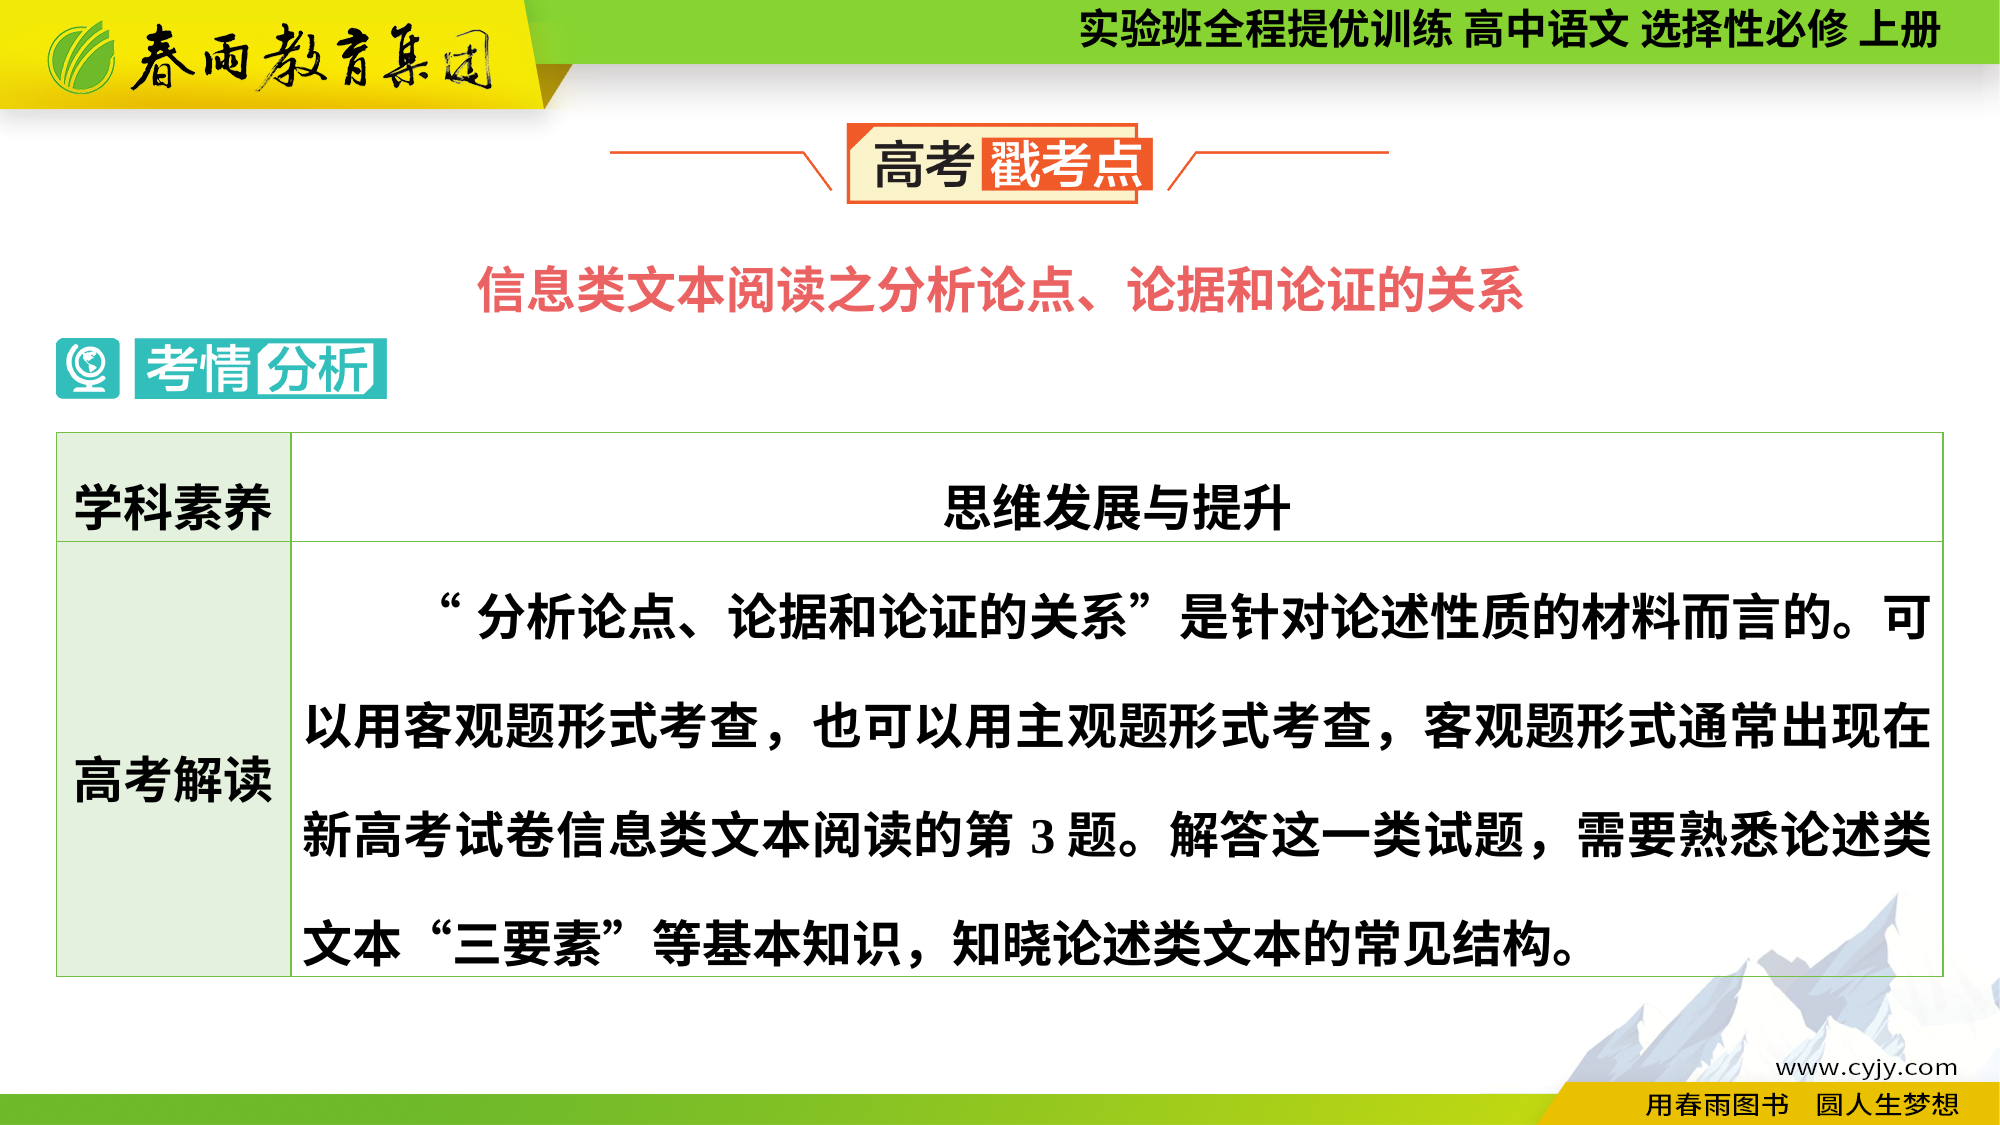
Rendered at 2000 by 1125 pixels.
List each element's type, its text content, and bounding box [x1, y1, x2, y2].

list 信息类文本阅读之分析论点、论据和论证的关系 [59, 221, 1944, 316]
picture [0, 0, 2000, 1125]
table_cell 高考解读 [57, 542, 290, 976]
table_header 思维发展与提升 [292, 433, 1942, 541]
table_cell “分析论点、论据和论证的关系”是针对论述性质的材料而言的。可以用客观题形式考查，也可以用主观题形式考查，客观题形式通常出现在新高考试卷信息类文本阅读的第3题。解答这一类试题，需要熟悉论述类文本“三要素”等基本知识，知晓论述类文本的常见结构。 [292, 542, 1942, 976]
table_header 学科素养 [57, 433, 290, 541]
